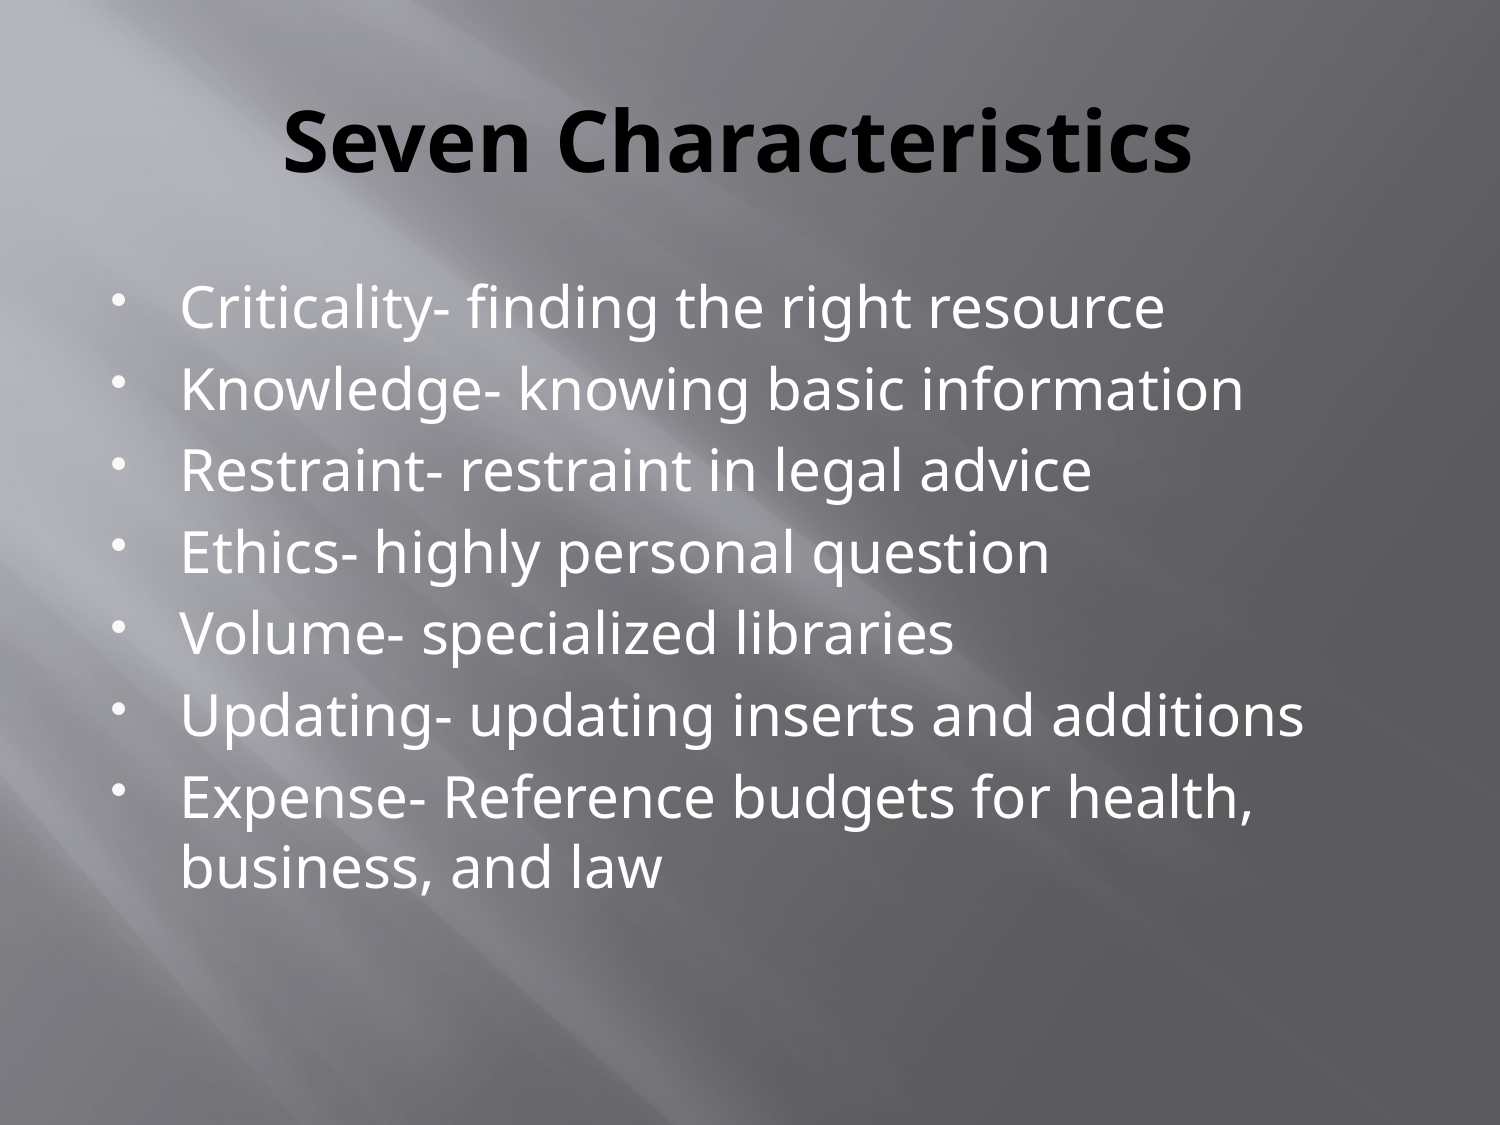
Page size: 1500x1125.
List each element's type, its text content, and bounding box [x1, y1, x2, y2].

list Criticality- finding the right resource Knowledge- knowing basic information Restraint- restraint in legal advice Ethics- highly personal question Volume- specialized libraries Updating- updating inserts and additions Expense- Reference budgets for health, business, and law [75, 262, 1425, 1035]
title Seven Characteristics [75, 45, 1425, 233]
